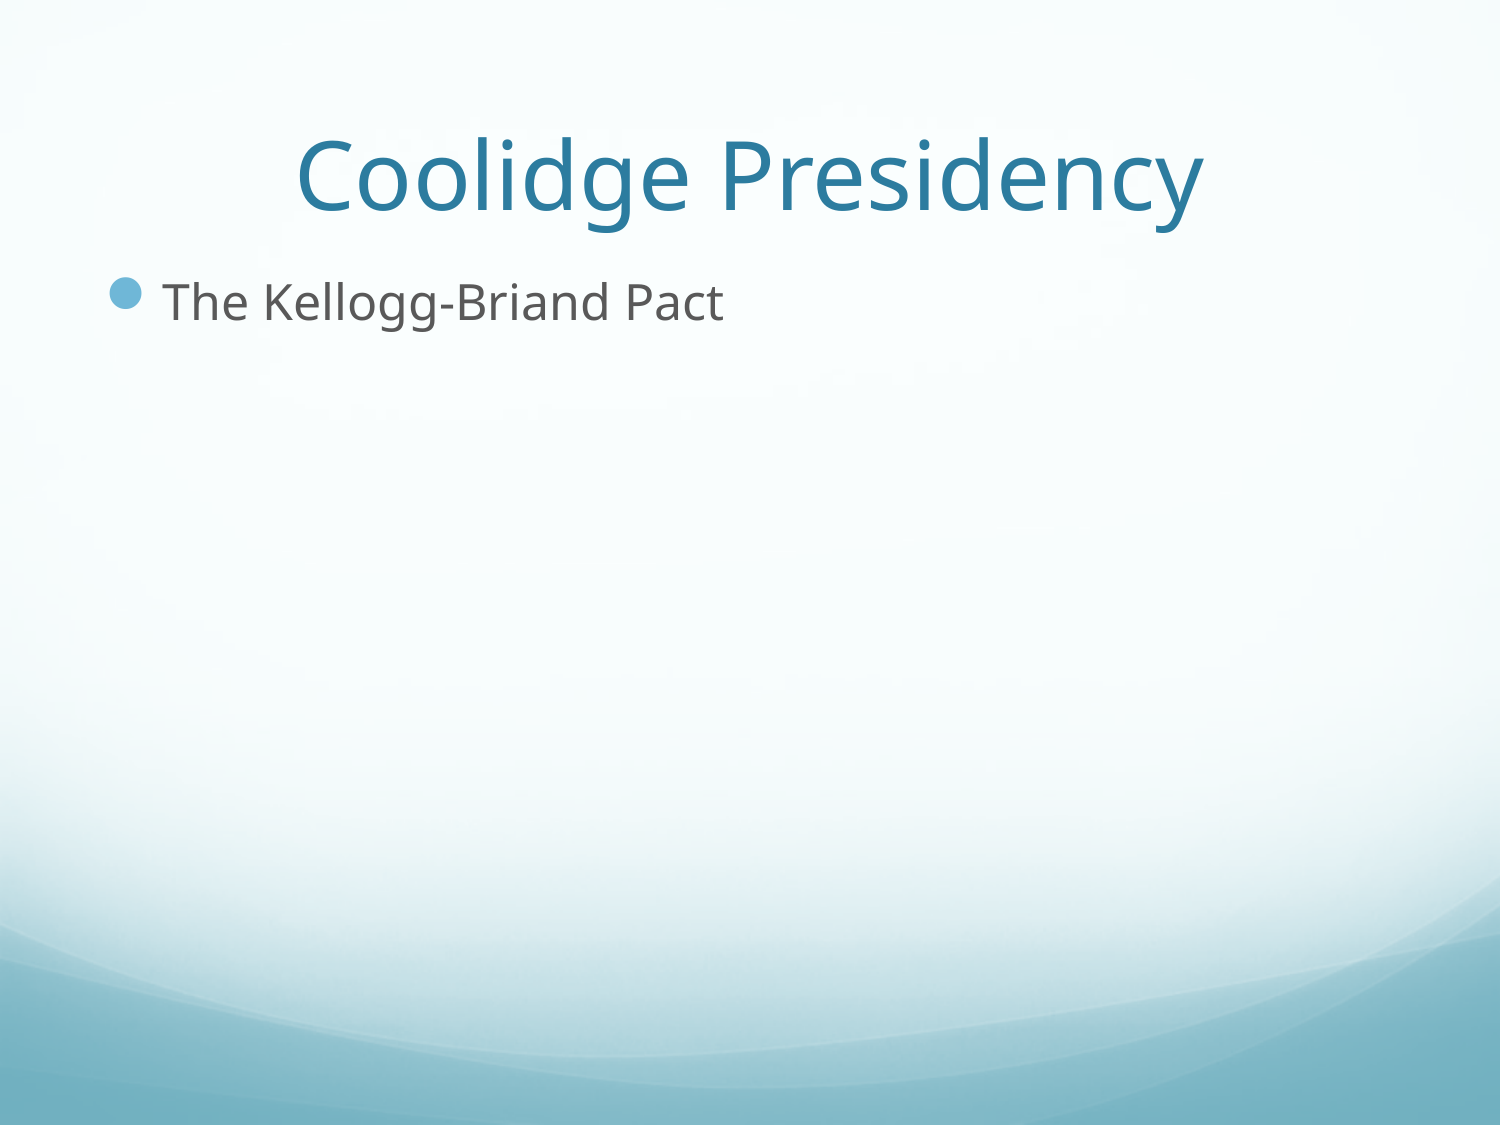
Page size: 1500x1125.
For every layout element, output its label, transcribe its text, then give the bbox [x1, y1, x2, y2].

title Coolidge Presidency [90, 17, 1410, 237]
list The Kellogg-Briand Pact [90, 262, 1410, 975]
